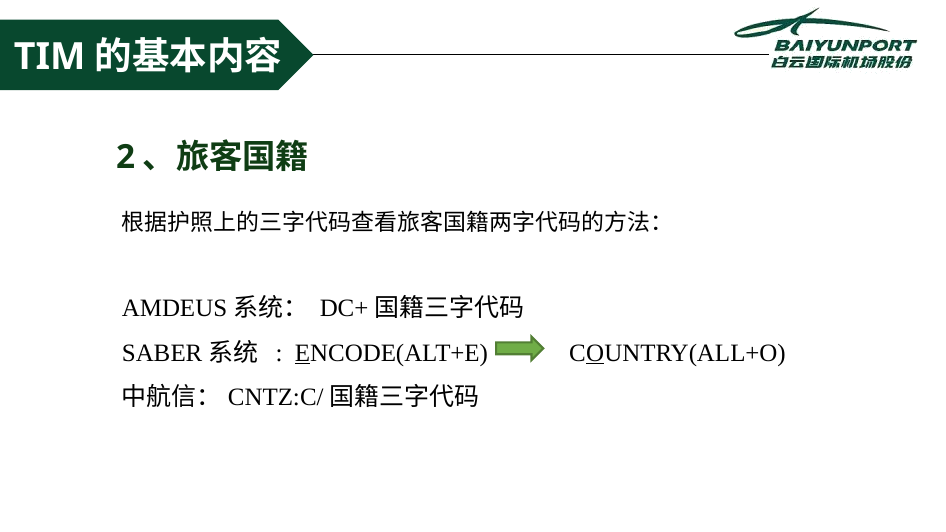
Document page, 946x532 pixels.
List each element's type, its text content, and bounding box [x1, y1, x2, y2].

text_box [495, 334, 545, 363]
text_box 2、旅客国籍 [101, 107, 846, 422]
text_box 根据护照上的三字代码查看旅客国籍两字代码的方法： AMDEUS系统： DC+国籍三字代码 SABER系统 : ENCODE(ALT+E) COUNTRY(ALL+O) 中航信：CNTZ:C/国籍三字代码 [107, 186, 946, 532]
picture [712, 0, 946, 78]
text_box TIM的基本内容 [0, 18, 315, 92]
